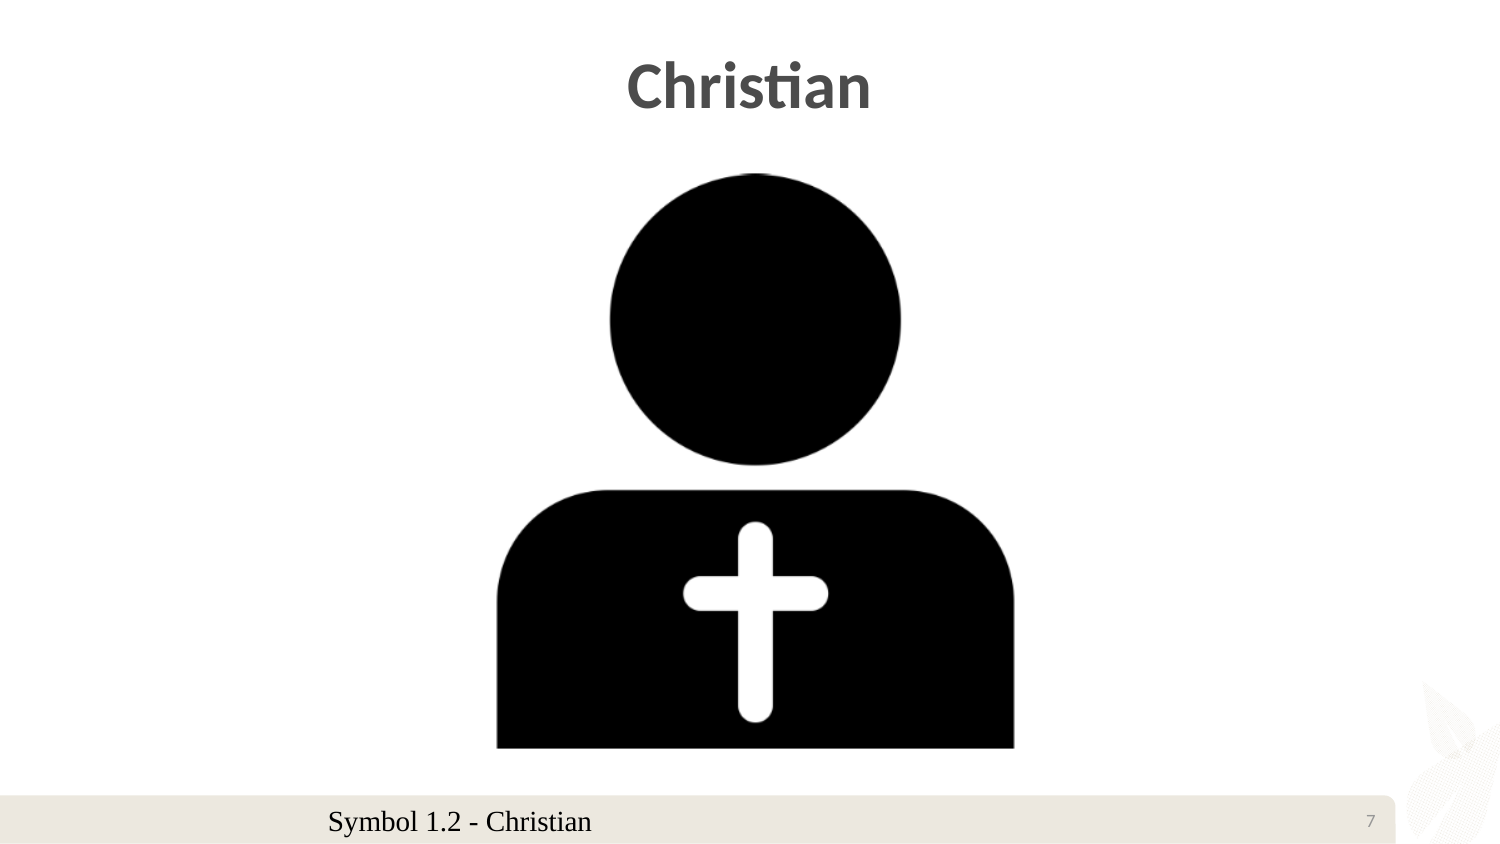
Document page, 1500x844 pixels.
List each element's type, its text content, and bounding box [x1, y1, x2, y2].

footer Symbol 1.2 - Christian [62, 806, 858, 833]
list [469, 156, 1031, 760]
slide_number 7 [1264, 806, 1376, 833]
title Christian [62, 50, 1438, 129]
picture [1406, 681, 1500, 844]
